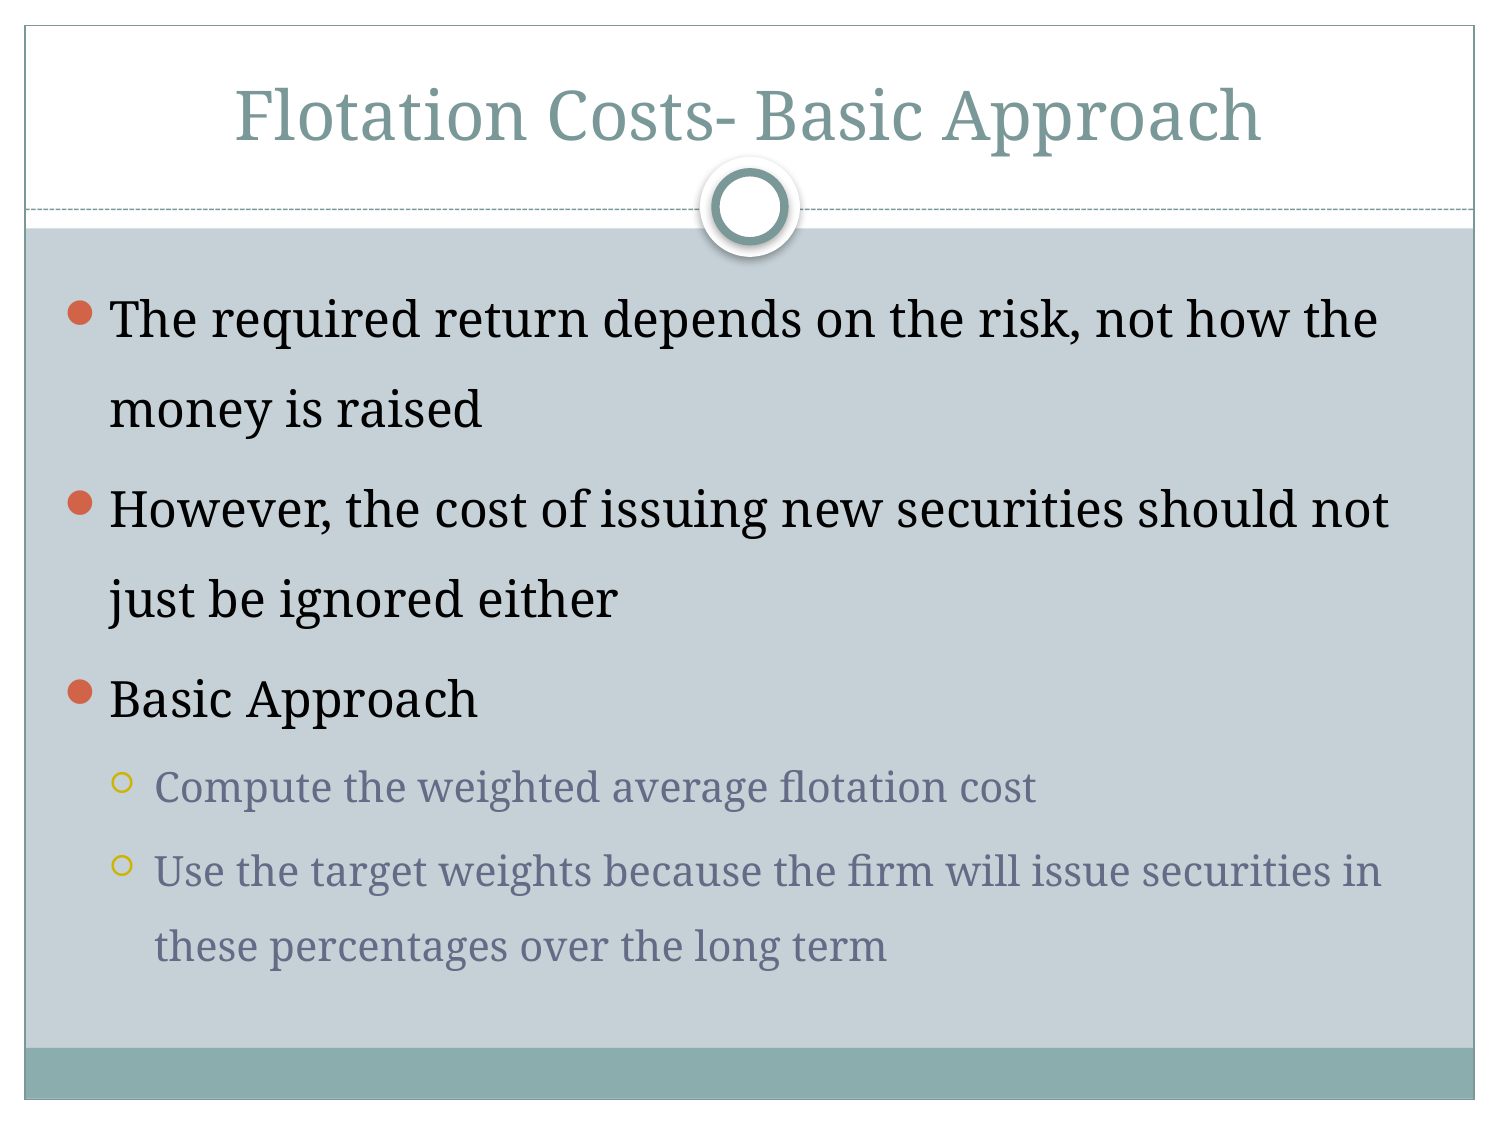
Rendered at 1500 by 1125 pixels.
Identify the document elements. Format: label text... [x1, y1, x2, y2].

title Flotation Costs- Basic Approach [49, 37, 1450, 162]
list The required return depends on the risk, not how the money is raised However, the cost of issuing new securities should not just be ignored either Basic Approach Compute the weighted average flotation cost Use the target weights because the firm will issue securities in these percentages over the long term [49, 250, 1445, 1001]
